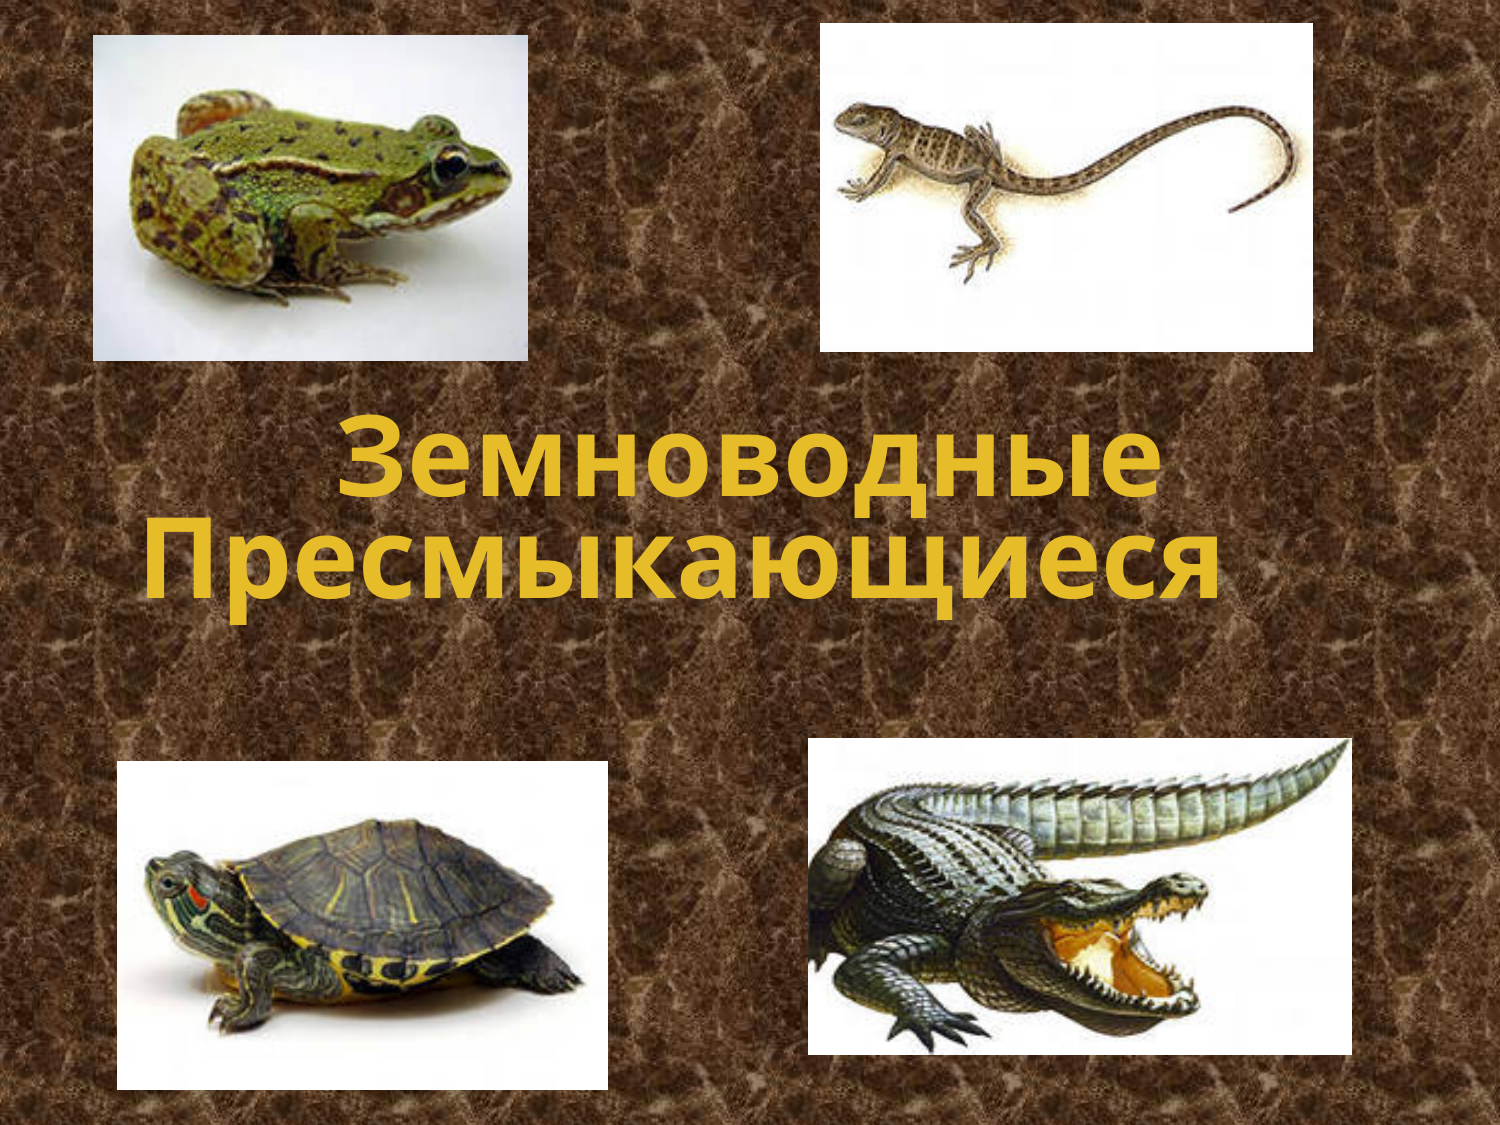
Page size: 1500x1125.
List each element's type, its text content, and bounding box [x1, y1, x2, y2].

text_box Пресмыкающиеся [105, 398, 1336, 629]
text_box [533, 117, 813, 268]
picture [0, 0, 1500, 1125]
text_box Земноводные [291, 376, 1210, 527]
